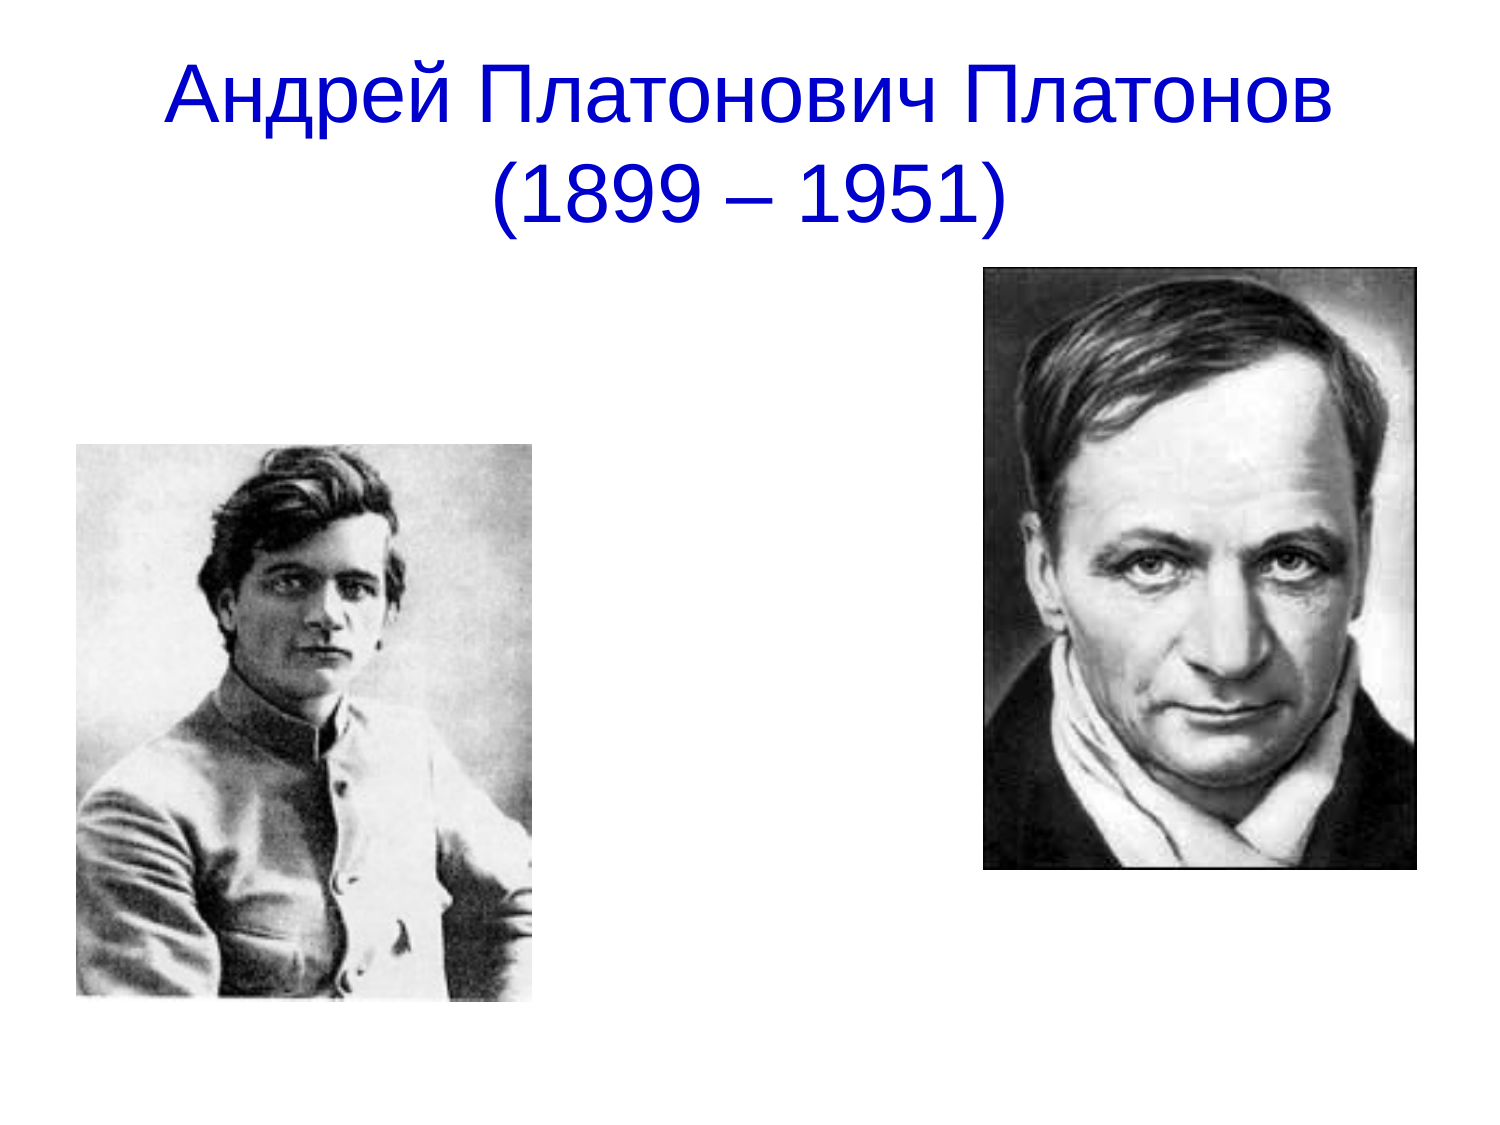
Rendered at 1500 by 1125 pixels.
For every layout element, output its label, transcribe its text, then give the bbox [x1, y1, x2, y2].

picture [983, 266, 1418, 870]
title Андрей Платонович Платонов (1899 – 1951) [75, 45, 1425, 233]
picture [76, 443, 532, 1003]
